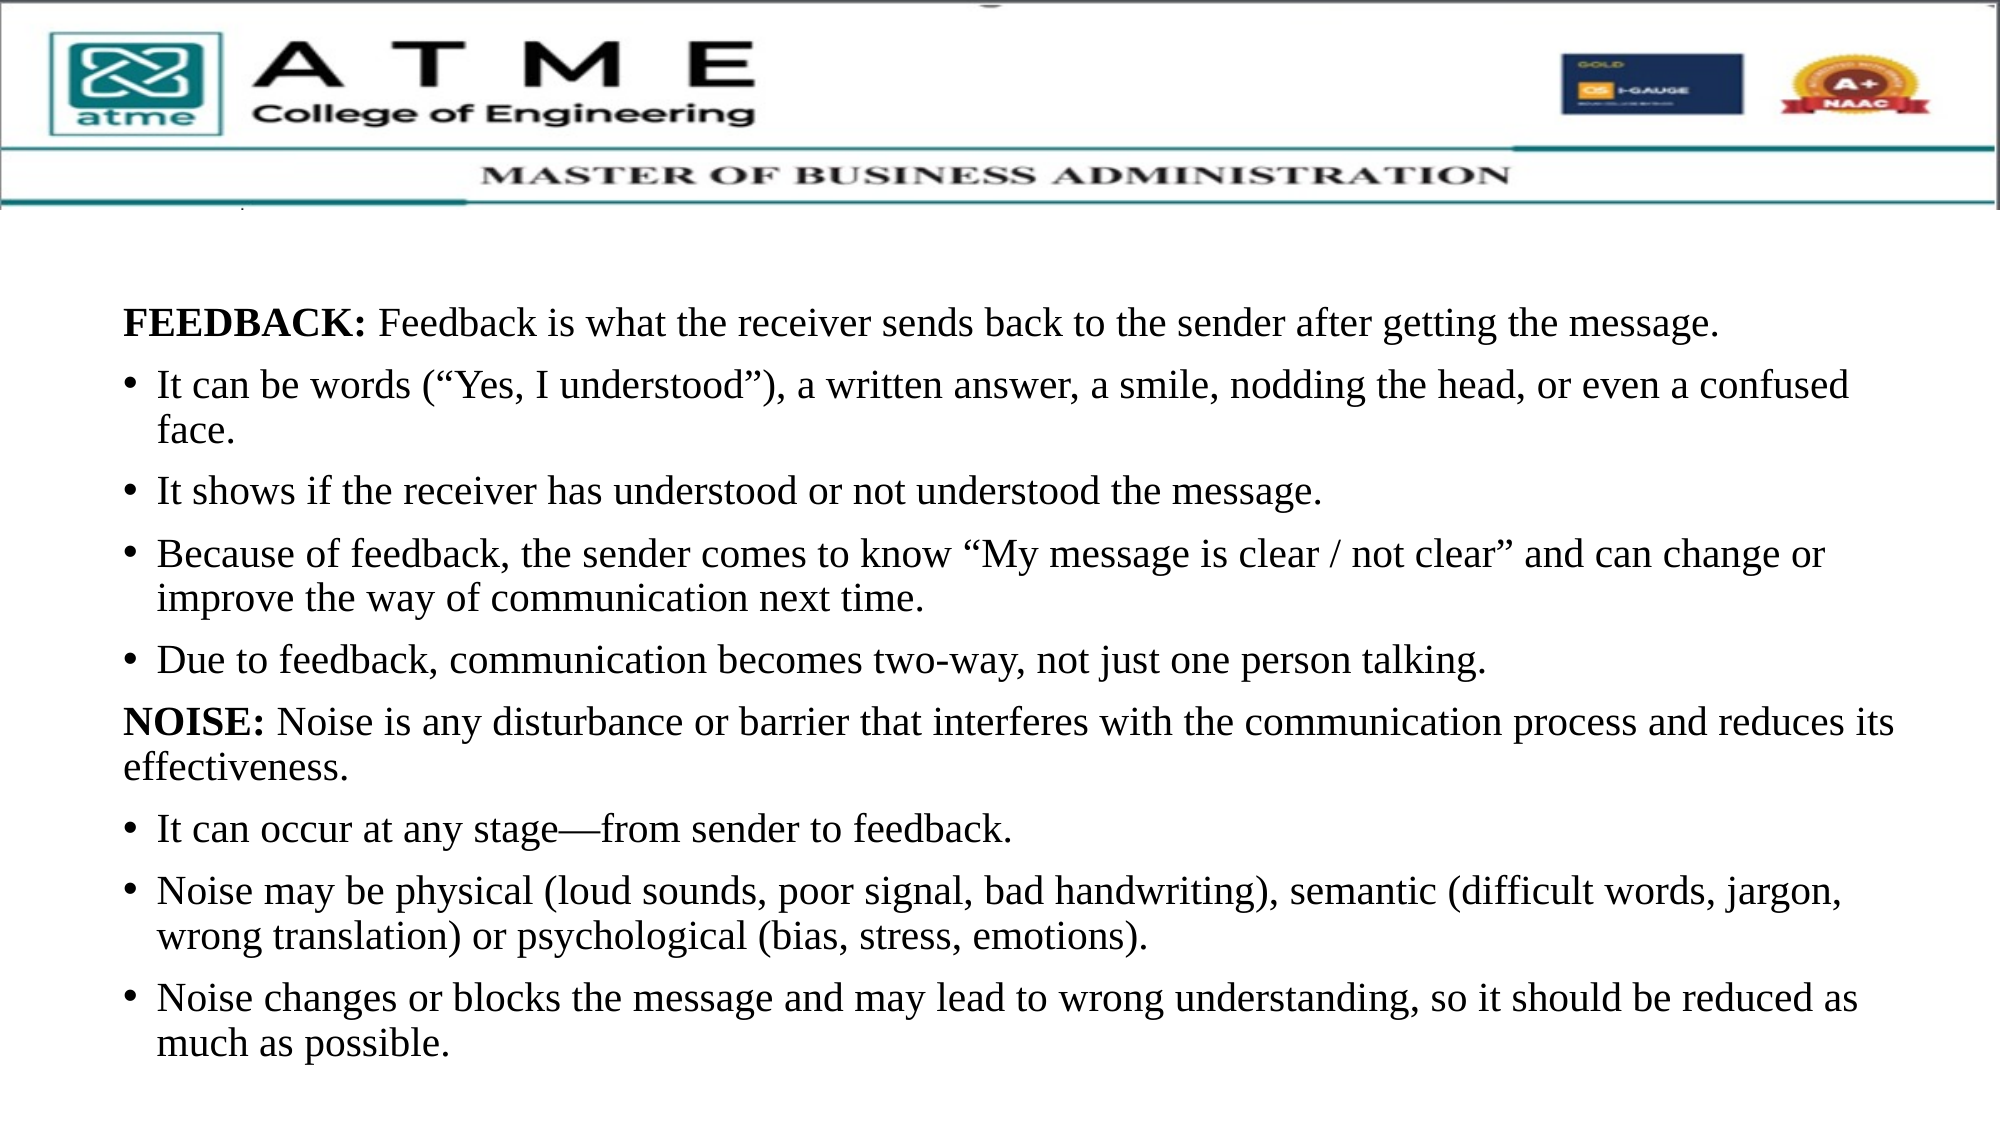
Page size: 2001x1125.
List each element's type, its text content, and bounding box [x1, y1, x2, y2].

list FEEDBACK: Feedback is what the receiver sends back to the sender after getting the message. It can be words (“Yes, I understood”), a written answer, a smile, nodding the head, or even a confused face. It shows if the receiver has understood or not understood the message. Because of feedback, the sender comes to know “My message is clear / not clear” and can change or improve the way of communication next time. Due to feedback, communication becomes two-way, not just one person talking. NOISE: Noise is any disturbance or barrier that interferes with the communication process and reduces its effectiveness. It can occur at any stage—from sender to feedback. Noise may be physical (loud sounds, poor signal, bad handwriting), semantic (difficult words, jargon, wrong translation) or psychological (bias, stress, emotions). Noise changes or blocks the message and may lead to wrong understanding, so it should be reduced as much as possible. [108, 293, 1938, 1078]
picture [0, 0, 2000, 210]
